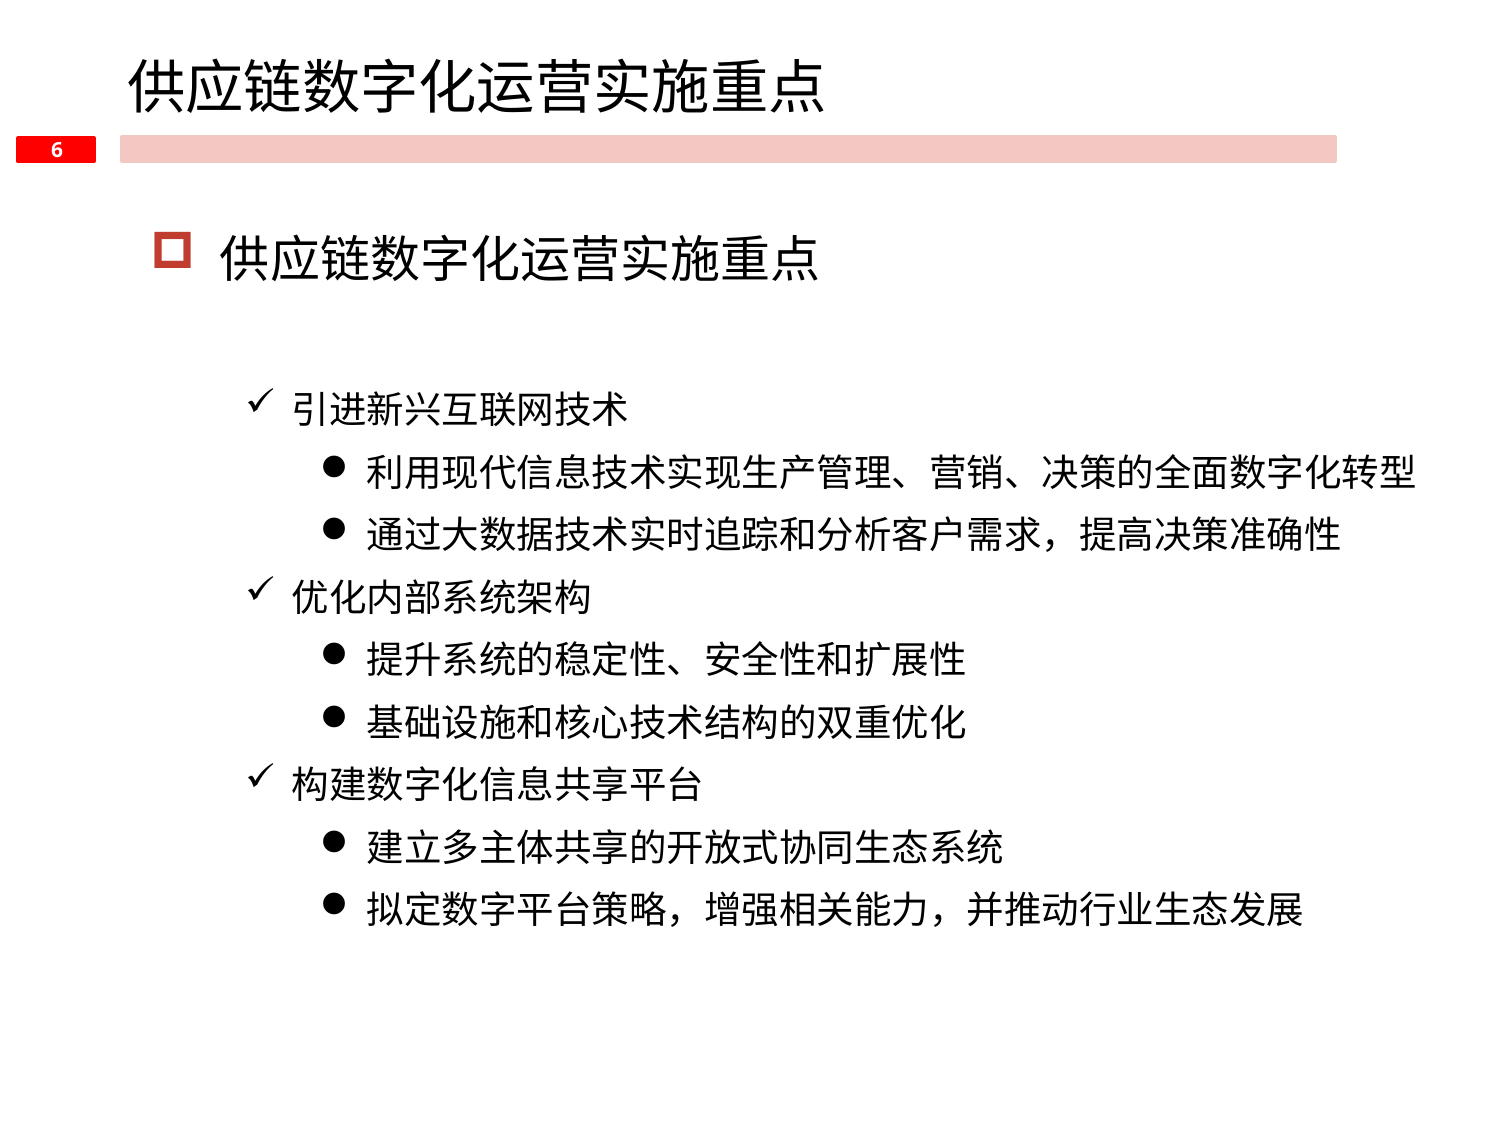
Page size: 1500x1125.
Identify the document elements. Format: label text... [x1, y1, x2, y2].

text_box 供应链数字化运营实施重点 [112, 42, 842, 128]
text_box 供应链数字化运营实施重点 [135, 219, 1120, 314]
text_box [17, 129, 97, 189]
text_box 引进新兴互联网技术 利用现代信息技术实现生产管理、营销、决策的全面数字化转型 通过大数据技术实时追踪和分析客户需求，提高决策准确性 优化内部系统架构 提升系统的稳定性、安全性和扩展性 基础设施和核心技术结构的双重优化 构建数字化信息共享平台 建立多主体共享的开放式协同生态系统 拟定数字平台策略，增强相关能力，并推动行业生态发展 [230, 361, 1444, 939]
